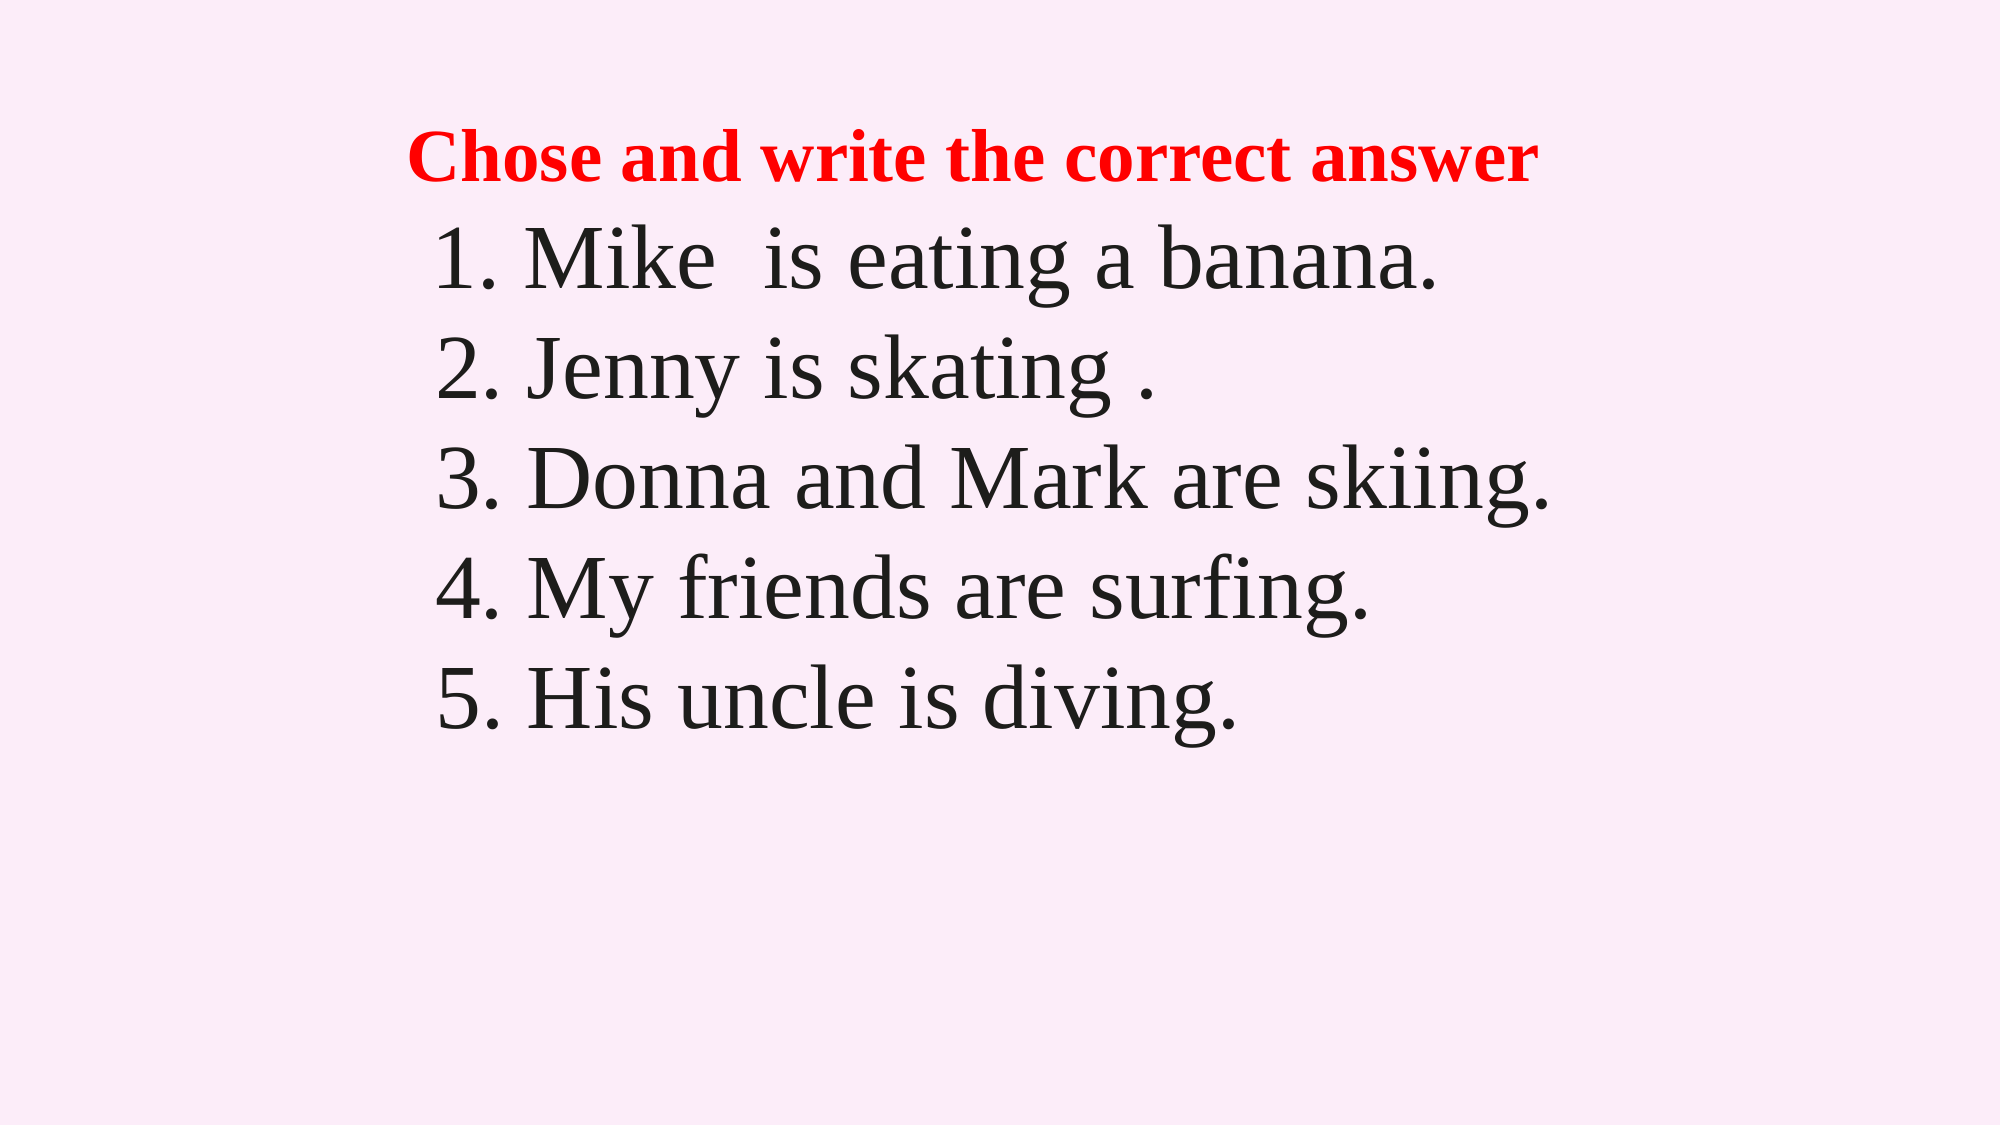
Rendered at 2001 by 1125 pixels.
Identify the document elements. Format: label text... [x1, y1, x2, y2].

text_box Chose and write the correct answer 1. Mike is eating a banana. 2. Jenny is skating . 3. Donna and Mark are skiing. 4. My friends are surfing. 5. His uncle is diving. [29, 29, 1980, 864]
